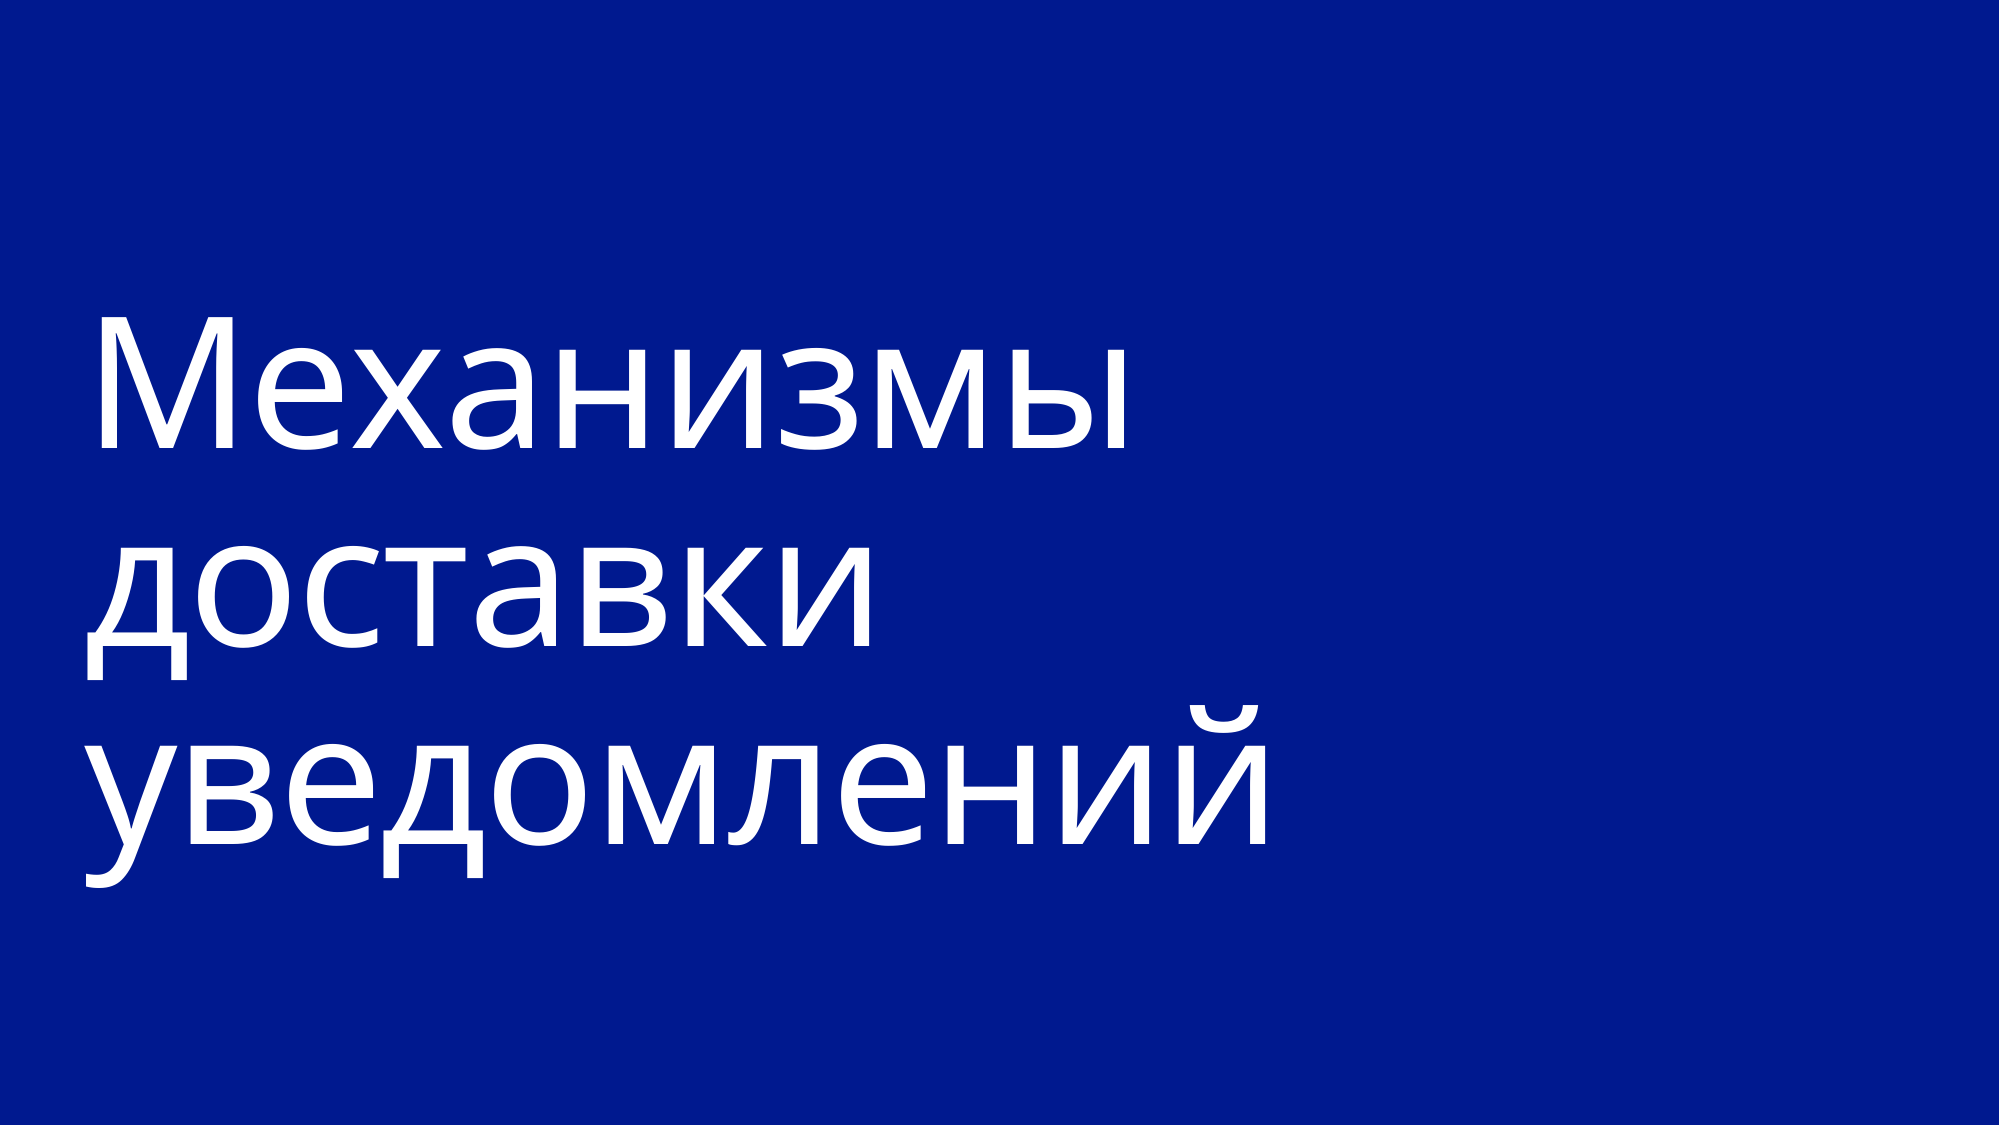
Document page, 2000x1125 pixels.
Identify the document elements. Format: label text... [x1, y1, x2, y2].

list Механизмы доставки уведомлений [84, 290, 1926, 690]
